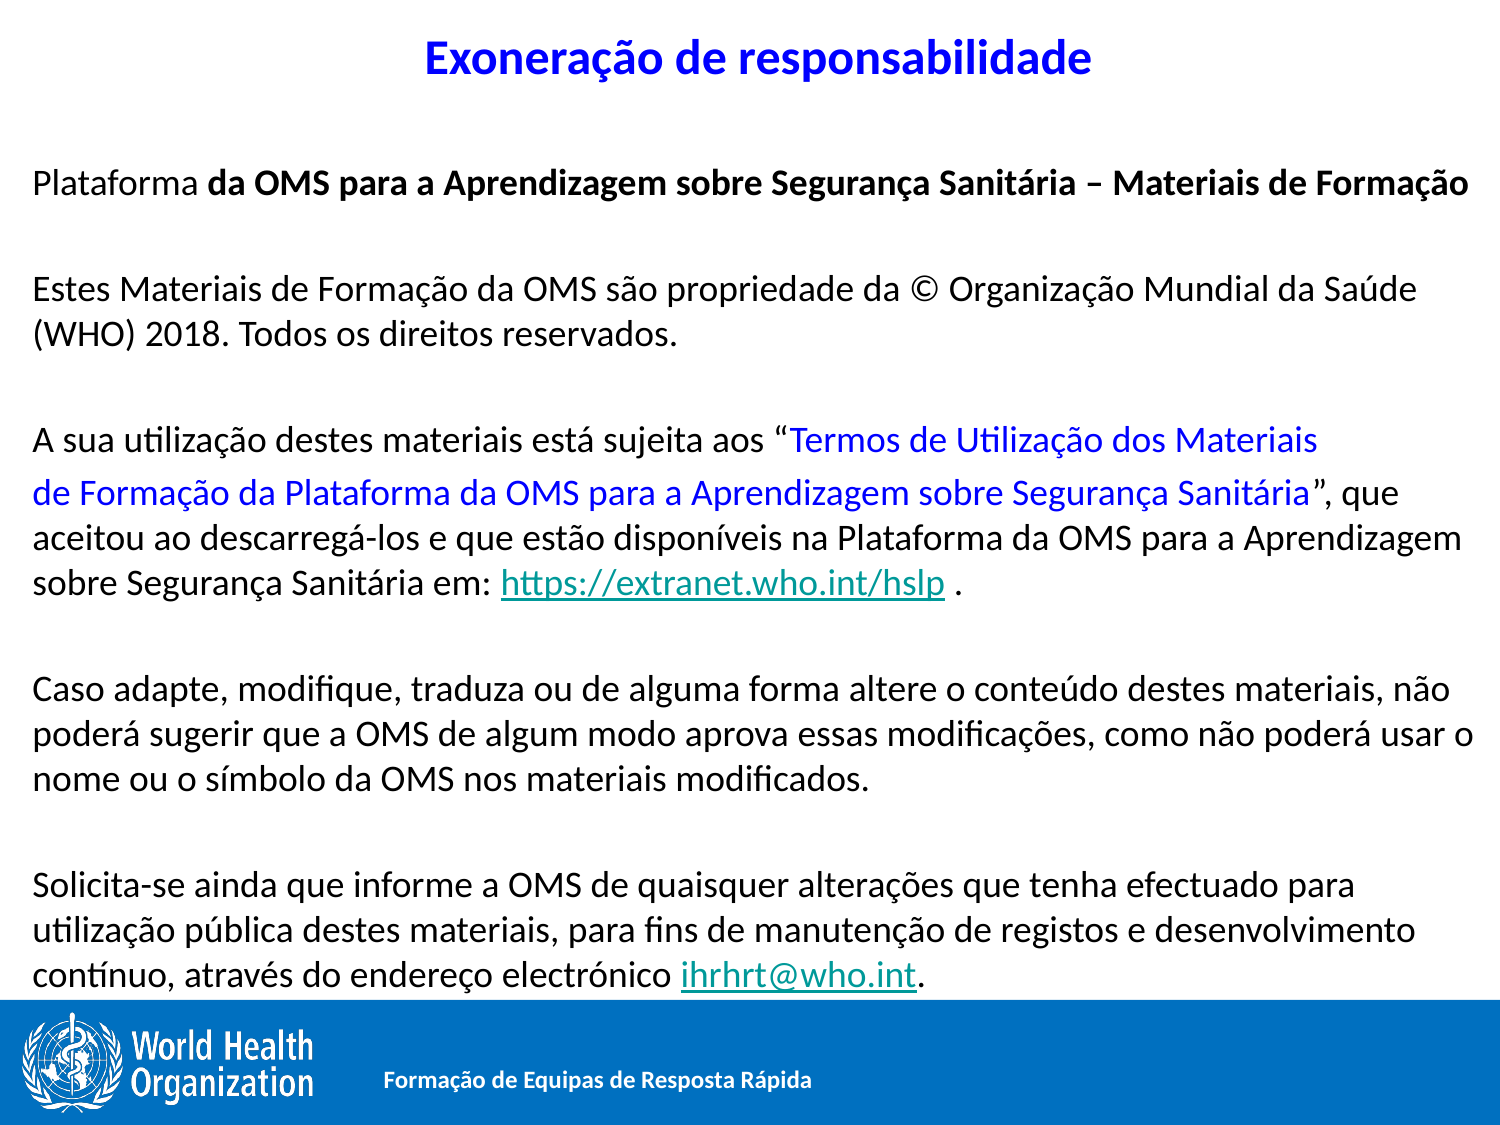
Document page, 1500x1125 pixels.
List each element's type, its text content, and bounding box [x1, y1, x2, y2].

picture [21, 1012, 313, 1113]
text_box Exoneração de responsabilidade Plataforma da OMS para a Aprendizagem sobre Segurança Sanitária – Materiais de Formação Estes Materiais de Formação da OMS são propriedade da © Organização Mundial da Saúde (WHO) 2018. Todos os direitos reservados. A sua utilização destes materiais está sujeita aos “Termos de Utilização dos Materiais de Formação da Plataforma da OMS para a Aprendizagem sobre Segurança Sanitária”, que aceitou ao descarregá-los e que estão disponíveis na Plataforma da OMS para a Aprendizagem sobre Segurança Sanitária em: https://extranet.who.int/hslp . Caso adapte, modifique, traduza ou de alguma forma altere o conteúdo destes materiais, não poderá sugerir que a OMS de algum modo aprova essas modificações, como não poderá usar o nome ou o símbolo da OMS nos materiais modificados. Solicita-se ainda que informe a OMS de quaisquer alterações que tenha efectuado para utilização pública destes materiais, para fins de manutenção de registos e desenvolvimento contínuo, através do endereço electrónico ihrhrt@who.int. [17, 0, 1500, 1003]
